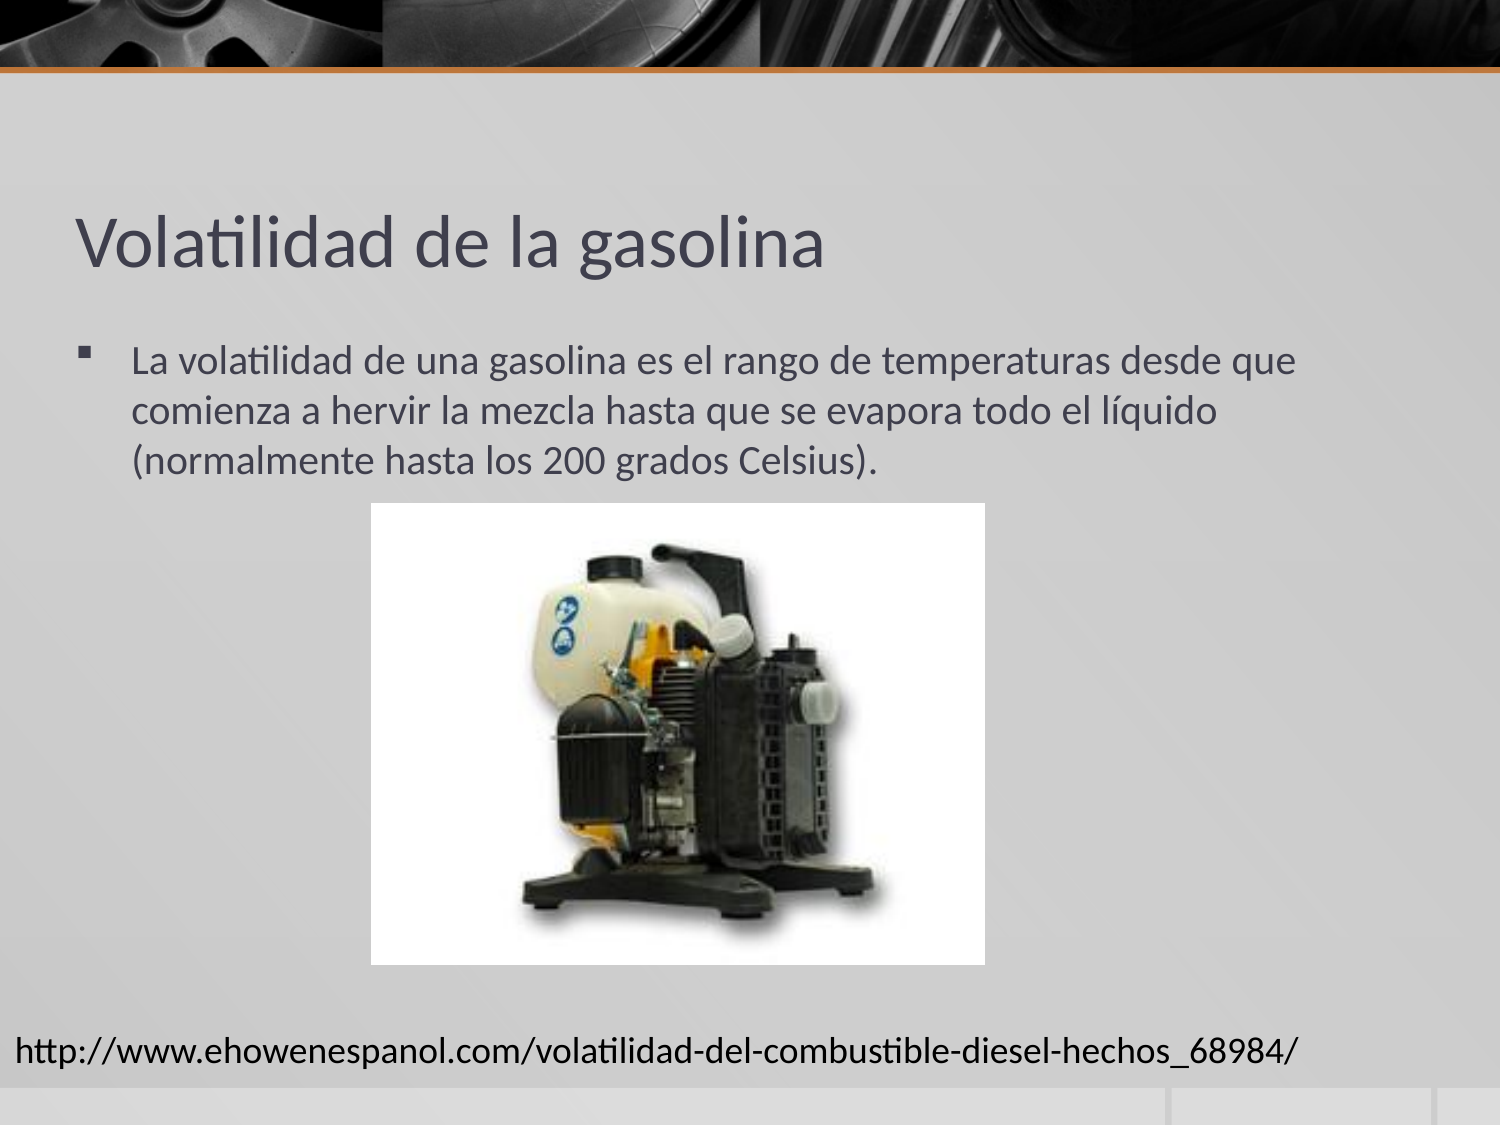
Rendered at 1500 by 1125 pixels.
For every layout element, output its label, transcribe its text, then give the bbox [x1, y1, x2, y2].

title Volatilidad de la gasolina [75, 162, 1425, 313]
picture [0, 0, 1500, 67]
picture [371, 503, 985, 965]
list La volatilidad de una gasolina es el rango de temperaturas desde que comienza a hervir la mezcla hasta que se evapora todo el líquido (normalmente hasta los 200 grados Celsius). [75, 324, 1425, 1005]
text_box http://www.ehowenespanol.com/volatilidad-del-combustible-diesel-hechos_68984/ [0, 1018, 1412, 1079]
